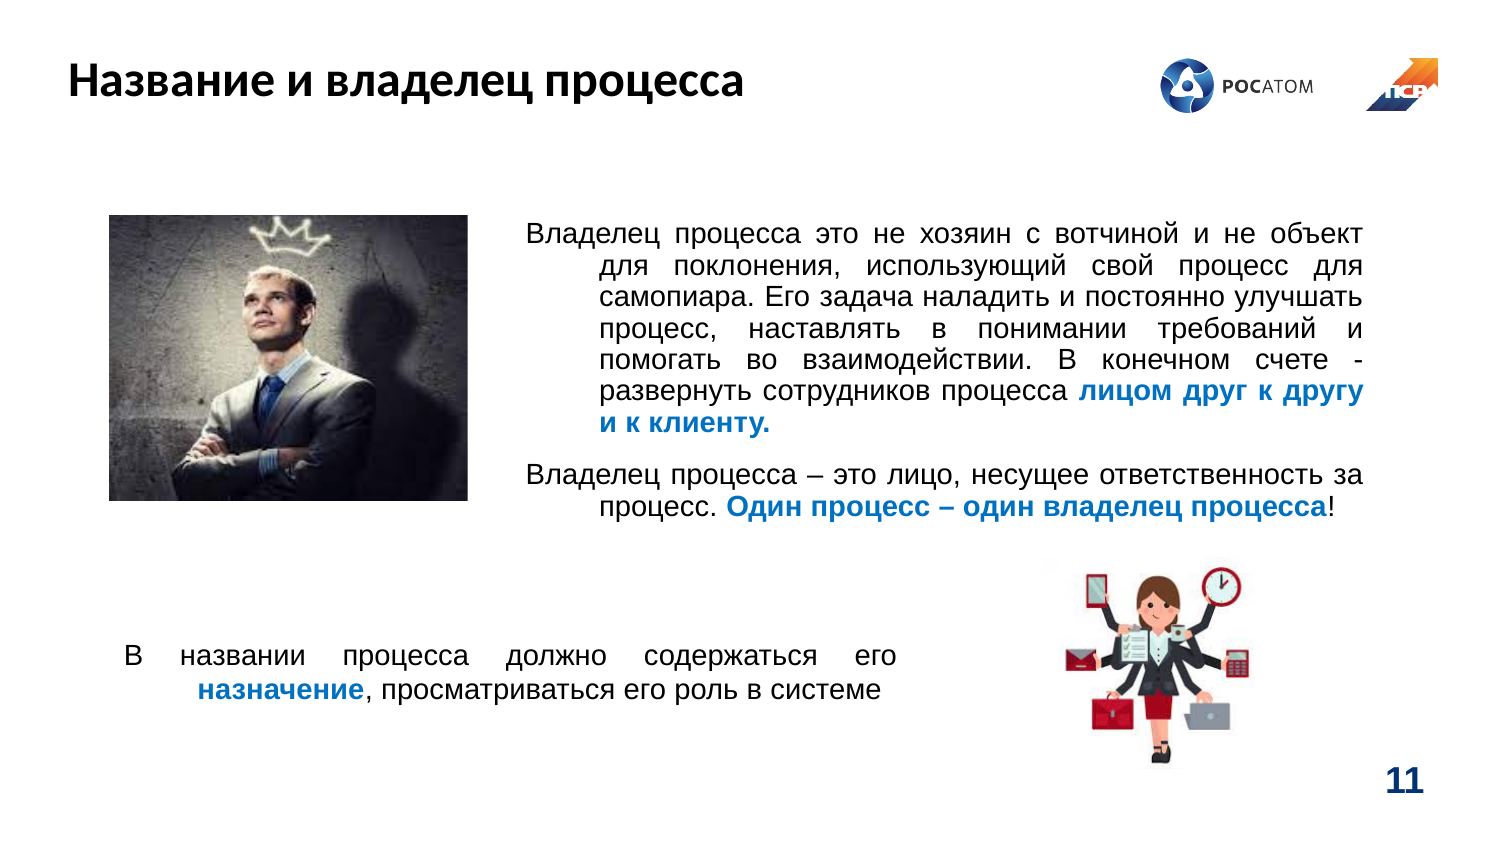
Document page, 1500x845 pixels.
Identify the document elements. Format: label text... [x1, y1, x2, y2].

list Владелец процесса это не хозяин с вотчиной и не объект для поклонения, использующий свой процесс для самопиара. Его задача наладить и постоянно улучшать процесс, наставлять в понимании требований и помогать во взаимодействии. В конечном счете - развернуть сотрудников процесса лицом друг к другу и к клиенту. Владелец процесса – это лицо, несущее ответственность за процесс. Один процесс – один владелец процесса! [510, 211, 1379, 519]
picture [1041, 557, 1271, 769]
text_box В названии процесса должно содержаться его назначение, просматриваться его роль в системе [109, 628, 913, 714]
picture [1306, 58, 1313, 113]
title Название и владелец процесса [53, 46, 1306, 127]
picture [1365, 58, 1438, 113]
picture [109, 215, 468, 501]
